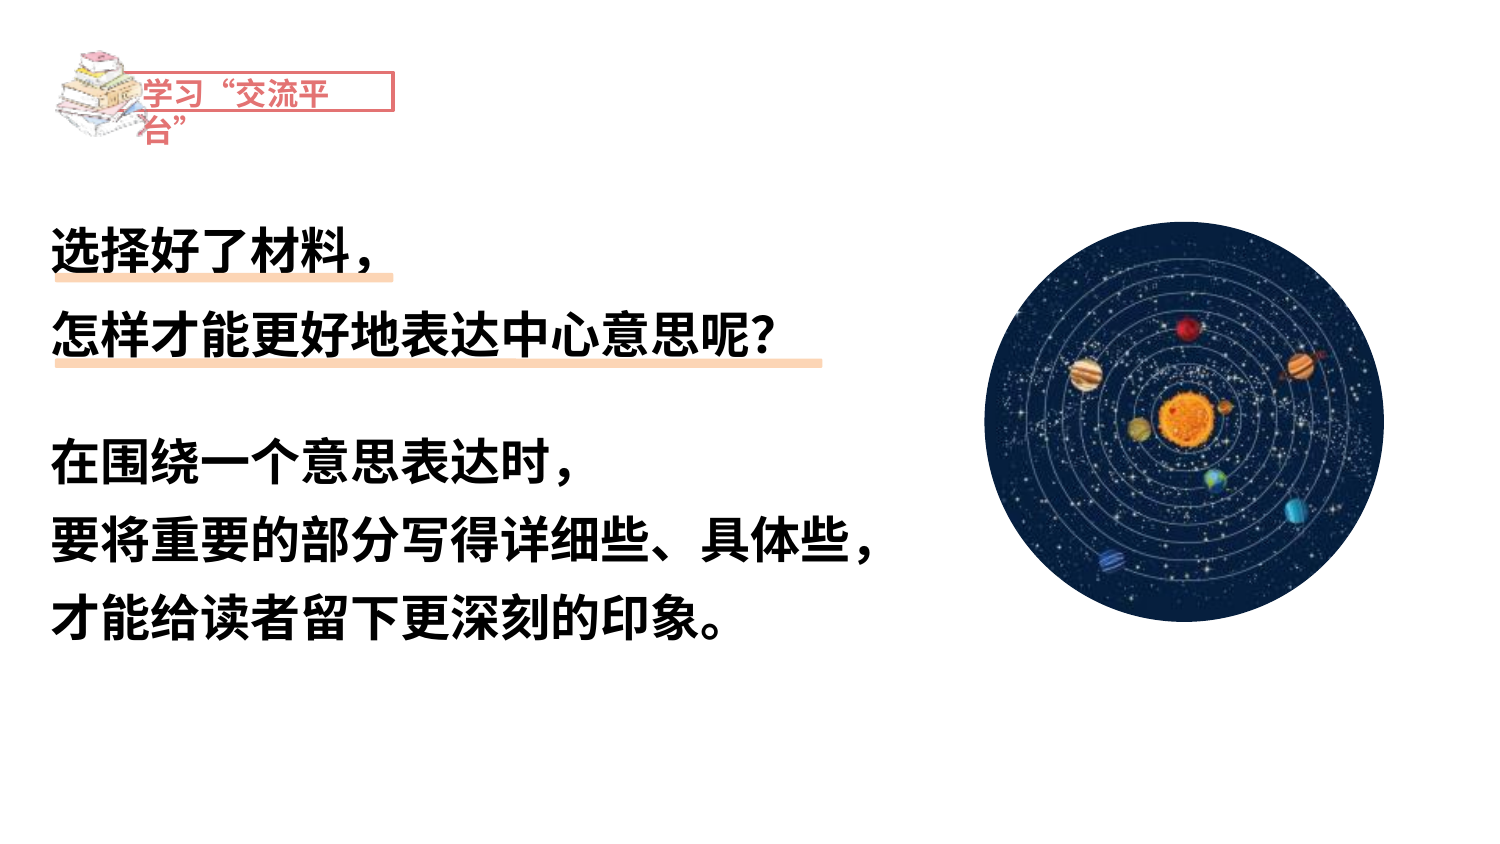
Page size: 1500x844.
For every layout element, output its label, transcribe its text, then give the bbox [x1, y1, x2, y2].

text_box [54, 272, 823, 369]
picture [54, 43, 151, 140]
text_box 选择好了材料， 怎样才能更好地表达中心意思呢？ [39, 189, 799, 369]
text_box 学习“交流平台” [130, 68, 394, 155]
picture [984, 221, 1385, 623]
text_box 在围绕一个意思表达时， 要将重要的部分写得详细些、具体些， 才能给读者留下更深刻的印象。 [39, 406, 927, 652]
